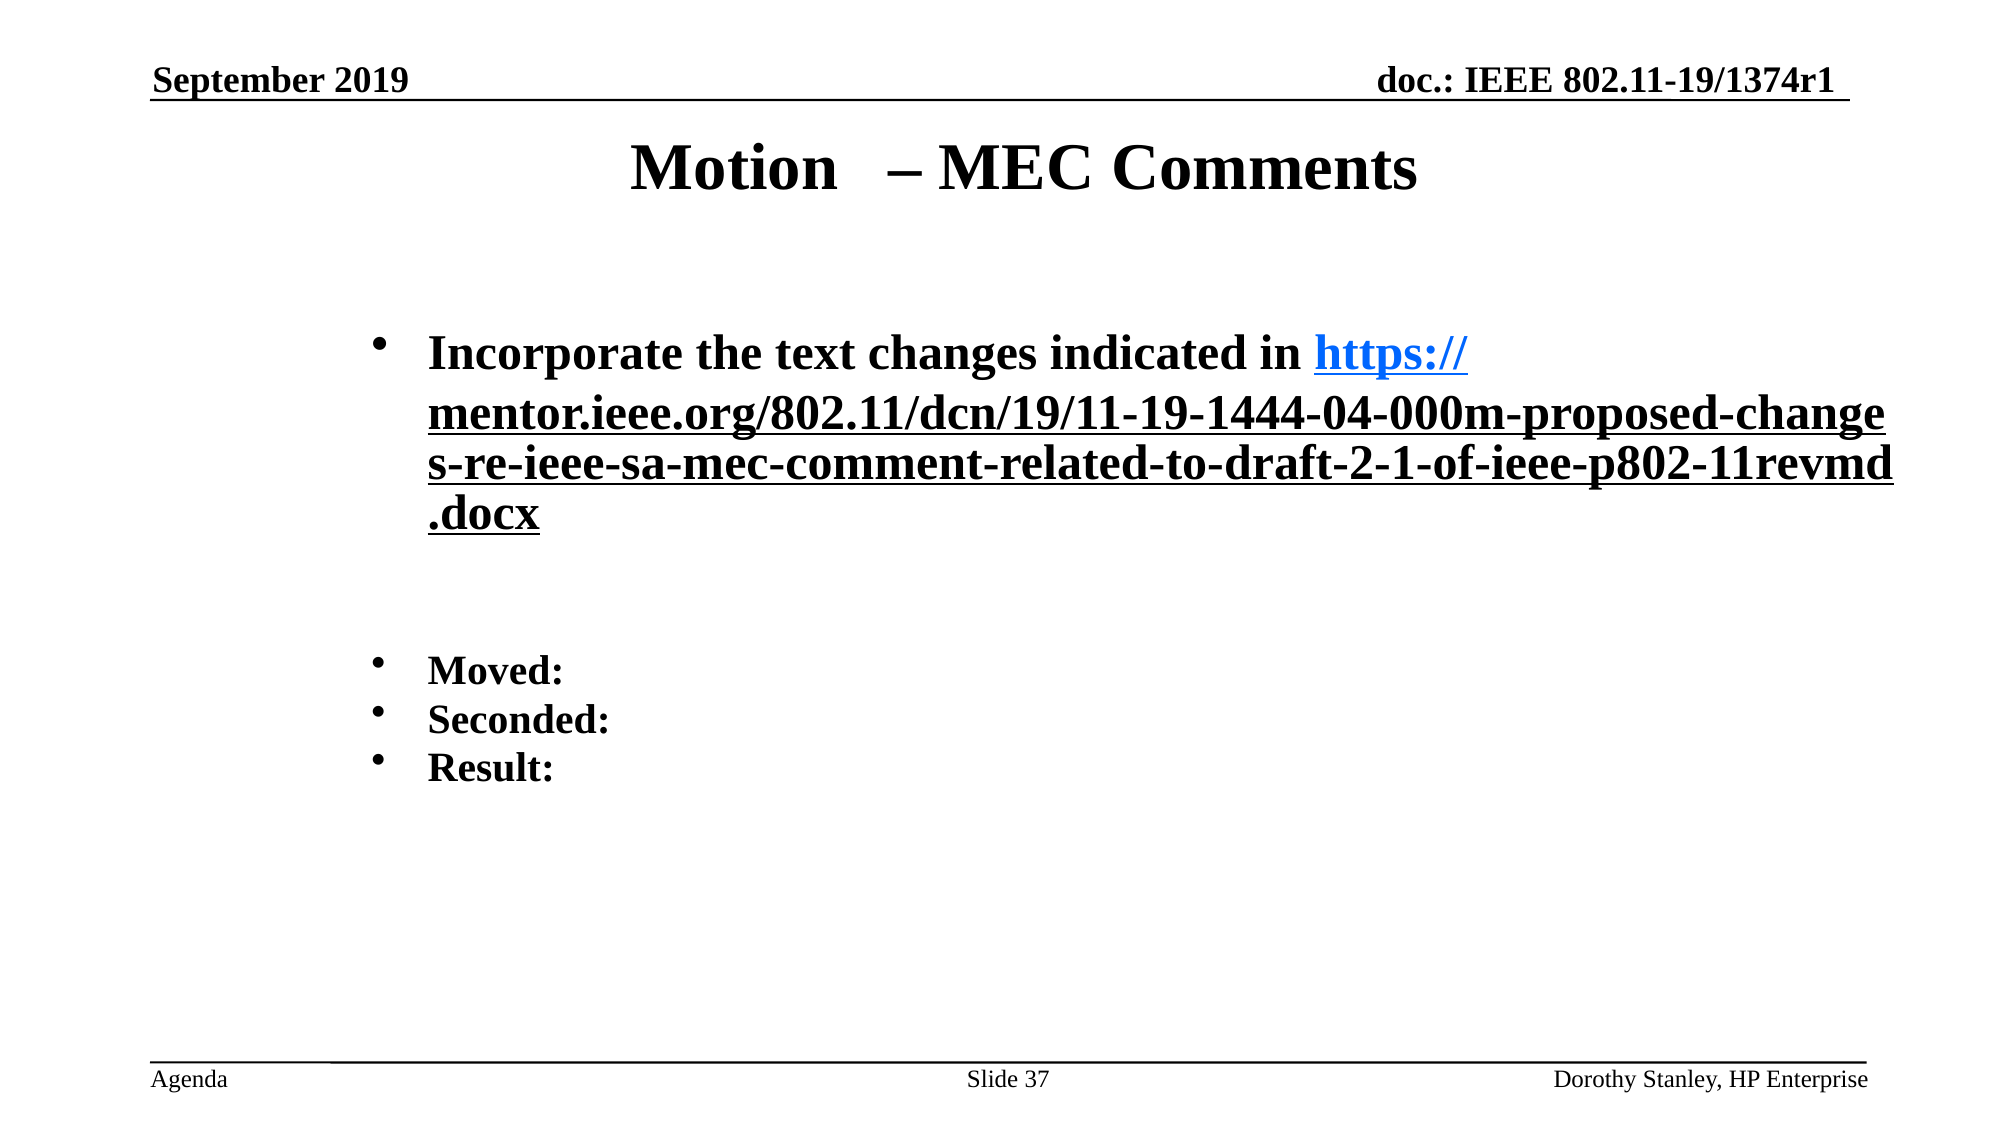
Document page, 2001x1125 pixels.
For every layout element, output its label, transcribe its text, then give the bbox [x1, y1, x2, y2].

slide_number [152, 54, 567, 100]
footer Dorothy Stanley, HP Enterprise [1549, 1062, 1869, 1093]
title Motion – MEC Comments [200, 75, 1850, 250]
slide_number Slide 37 [966, 1062, 1051, 1093]
list Incorporate the text changes indicated in https://mentor.ieee.org/802.11/dcn/19/11-19-1444-04-000m-proposed-changes-re-ieee-sa-mec-comment-related-to-draft-2-1-of-ieee-p802-11revmd.docx Moved: Seconded: Result: [356, 251, 1911, 1002]
